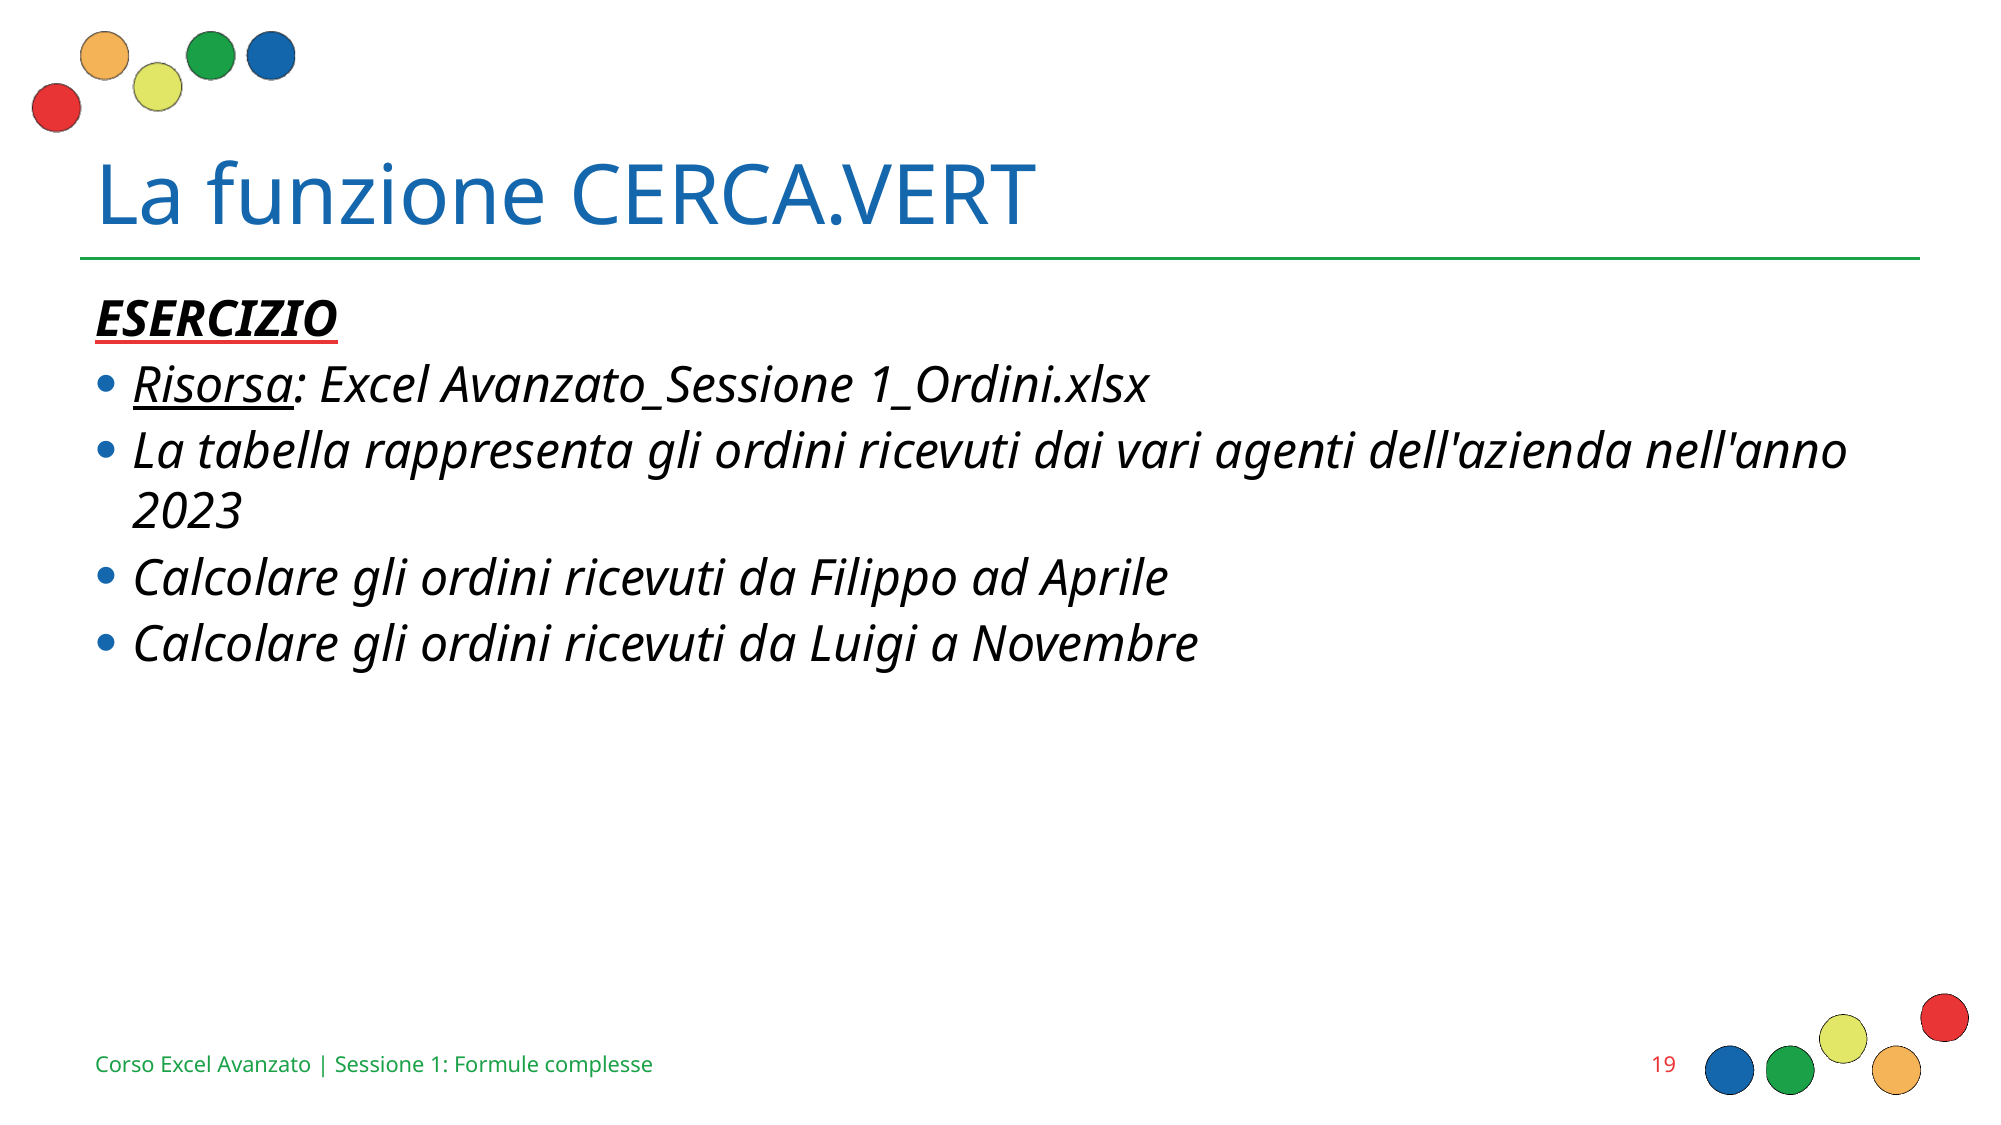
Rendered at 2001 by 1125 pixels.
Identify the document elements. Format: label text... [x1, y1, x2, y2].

title La funzione CERCA.VERT [80, 123, 1920, 259]
footer Corso Excel Avanzato | Sessione 1: Formule complesse [80, 1035, 1571, 1096]
picture [1704, 990, 1971, 1096]
slide_number 19 [1583, 1035, 1692, 1096]
picture [29, 30, 295, 135]
list ESERCIZIO Risorsa: Excel Avanzato_Sessione 1_Ordini.xlsx La tabella rappresenta gli ordini ricevuti dai vari agenti dell'azienda nell'anno 2023 Calcolare gli ordini ricevuti da Filippo ad Aprile Calcolare gli ordini ricevuti da Luigi a Novembre [80, 278, 1920, 1011]
